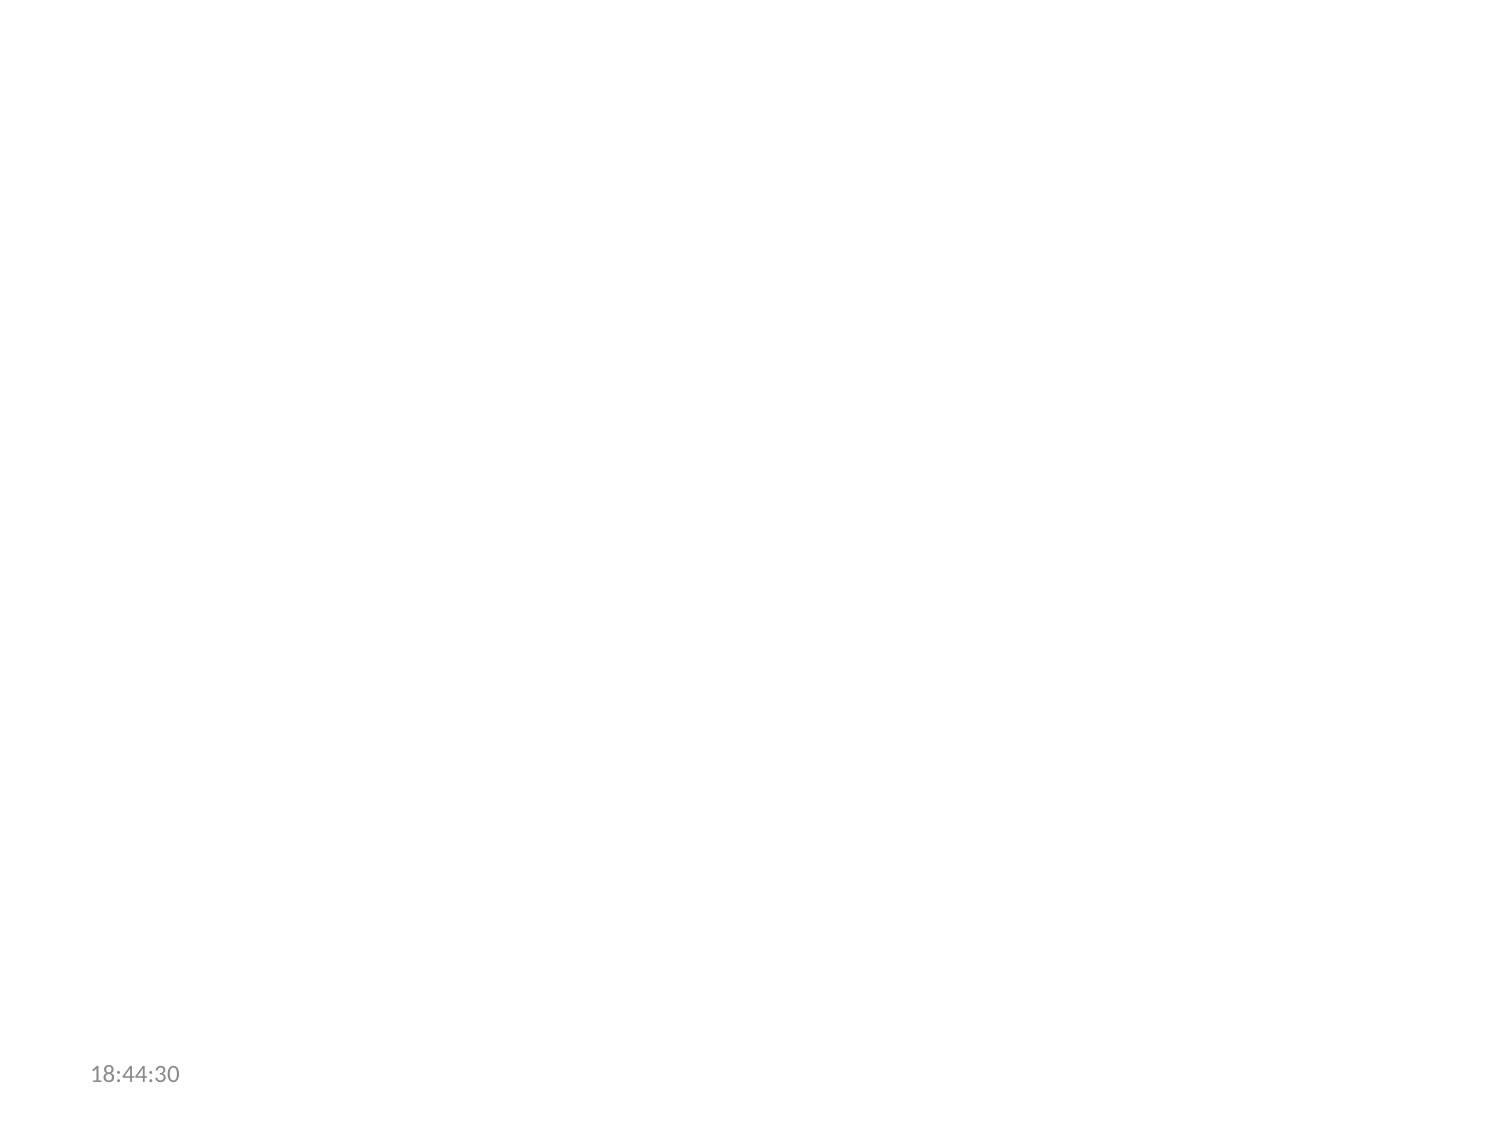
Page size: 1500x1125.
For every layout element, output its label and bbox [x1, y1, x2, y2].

slide_number [75, 1042, 425, 1103]
